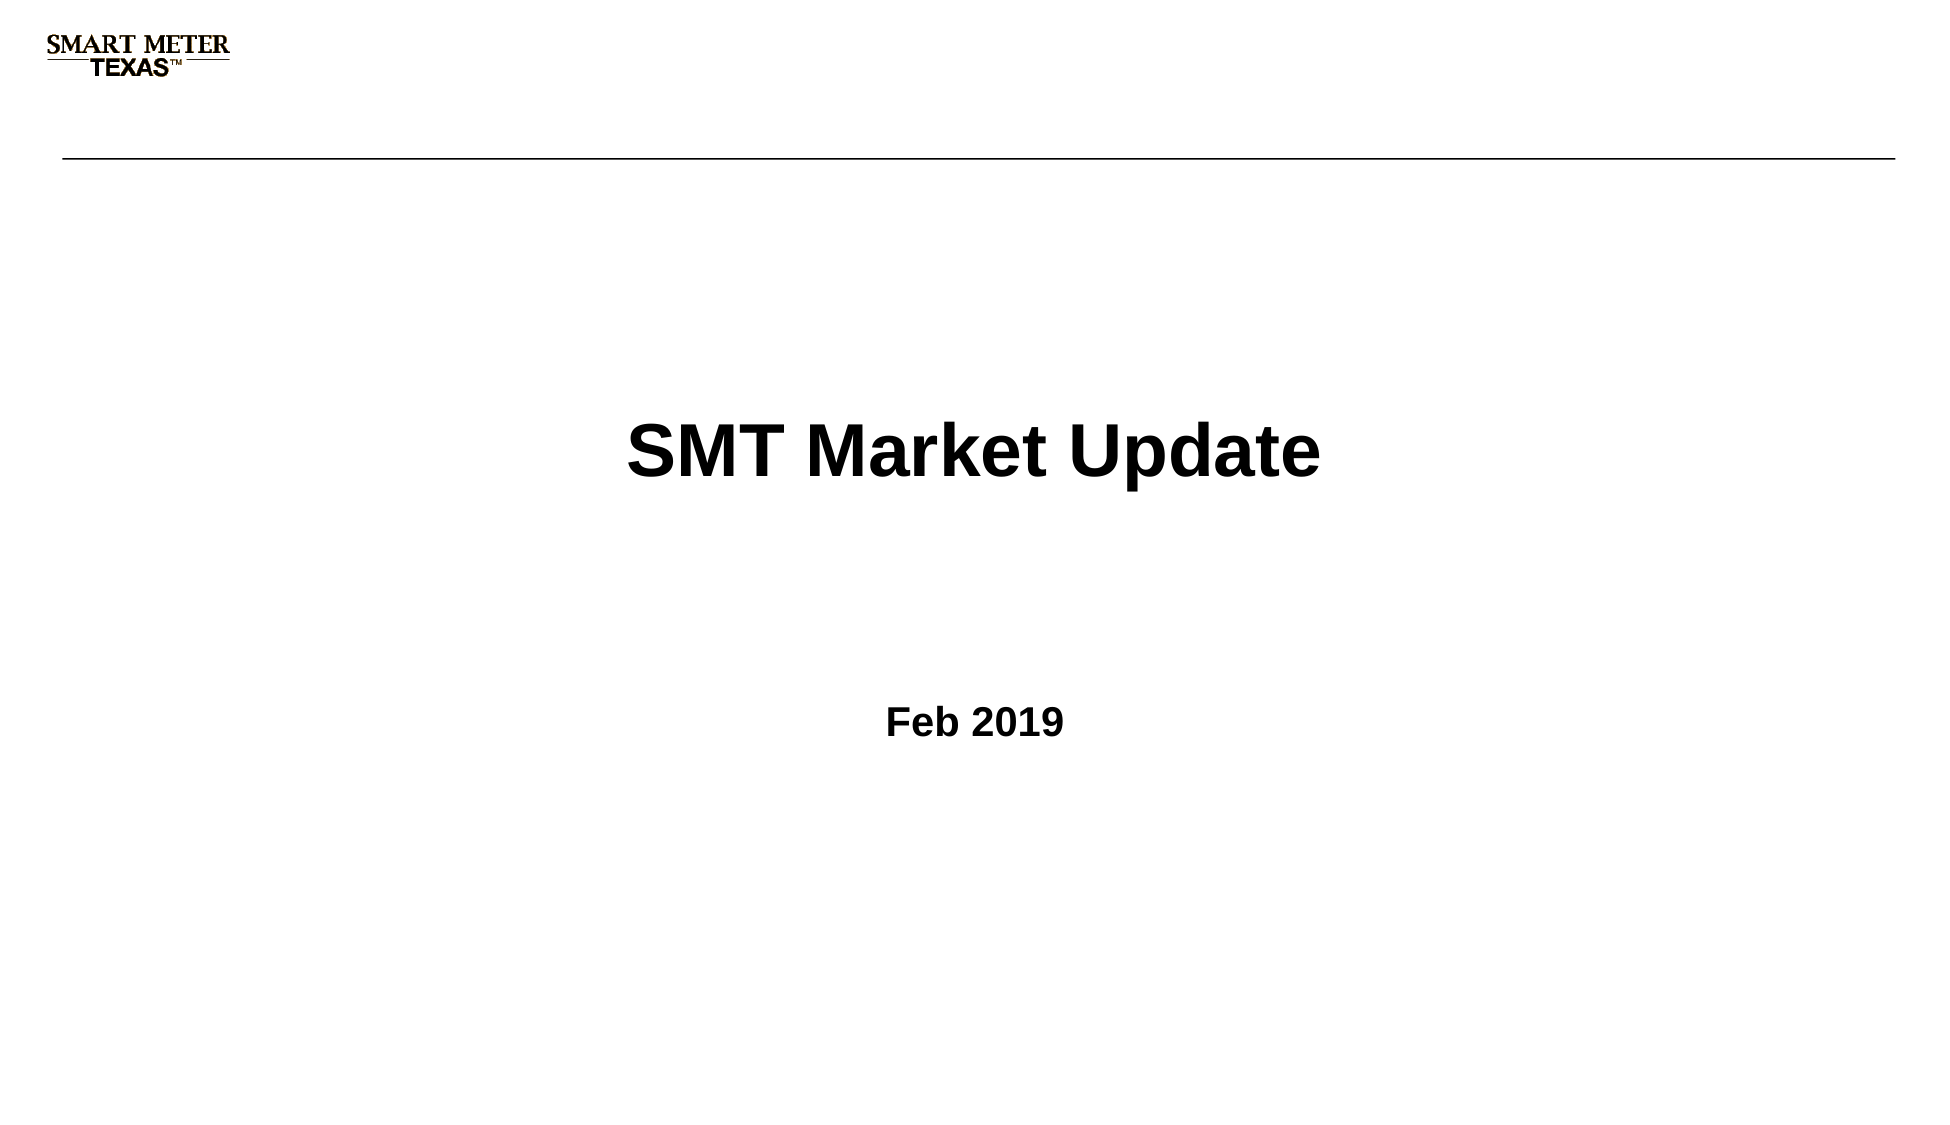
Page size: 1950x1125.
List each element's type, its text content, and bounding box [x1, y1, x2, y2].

picture [33, 24, 238, 84]
title SMT Market Update [146, 349, 1804, 591]
subtitle Feb 2019 [292, 687, 1658, 976]
